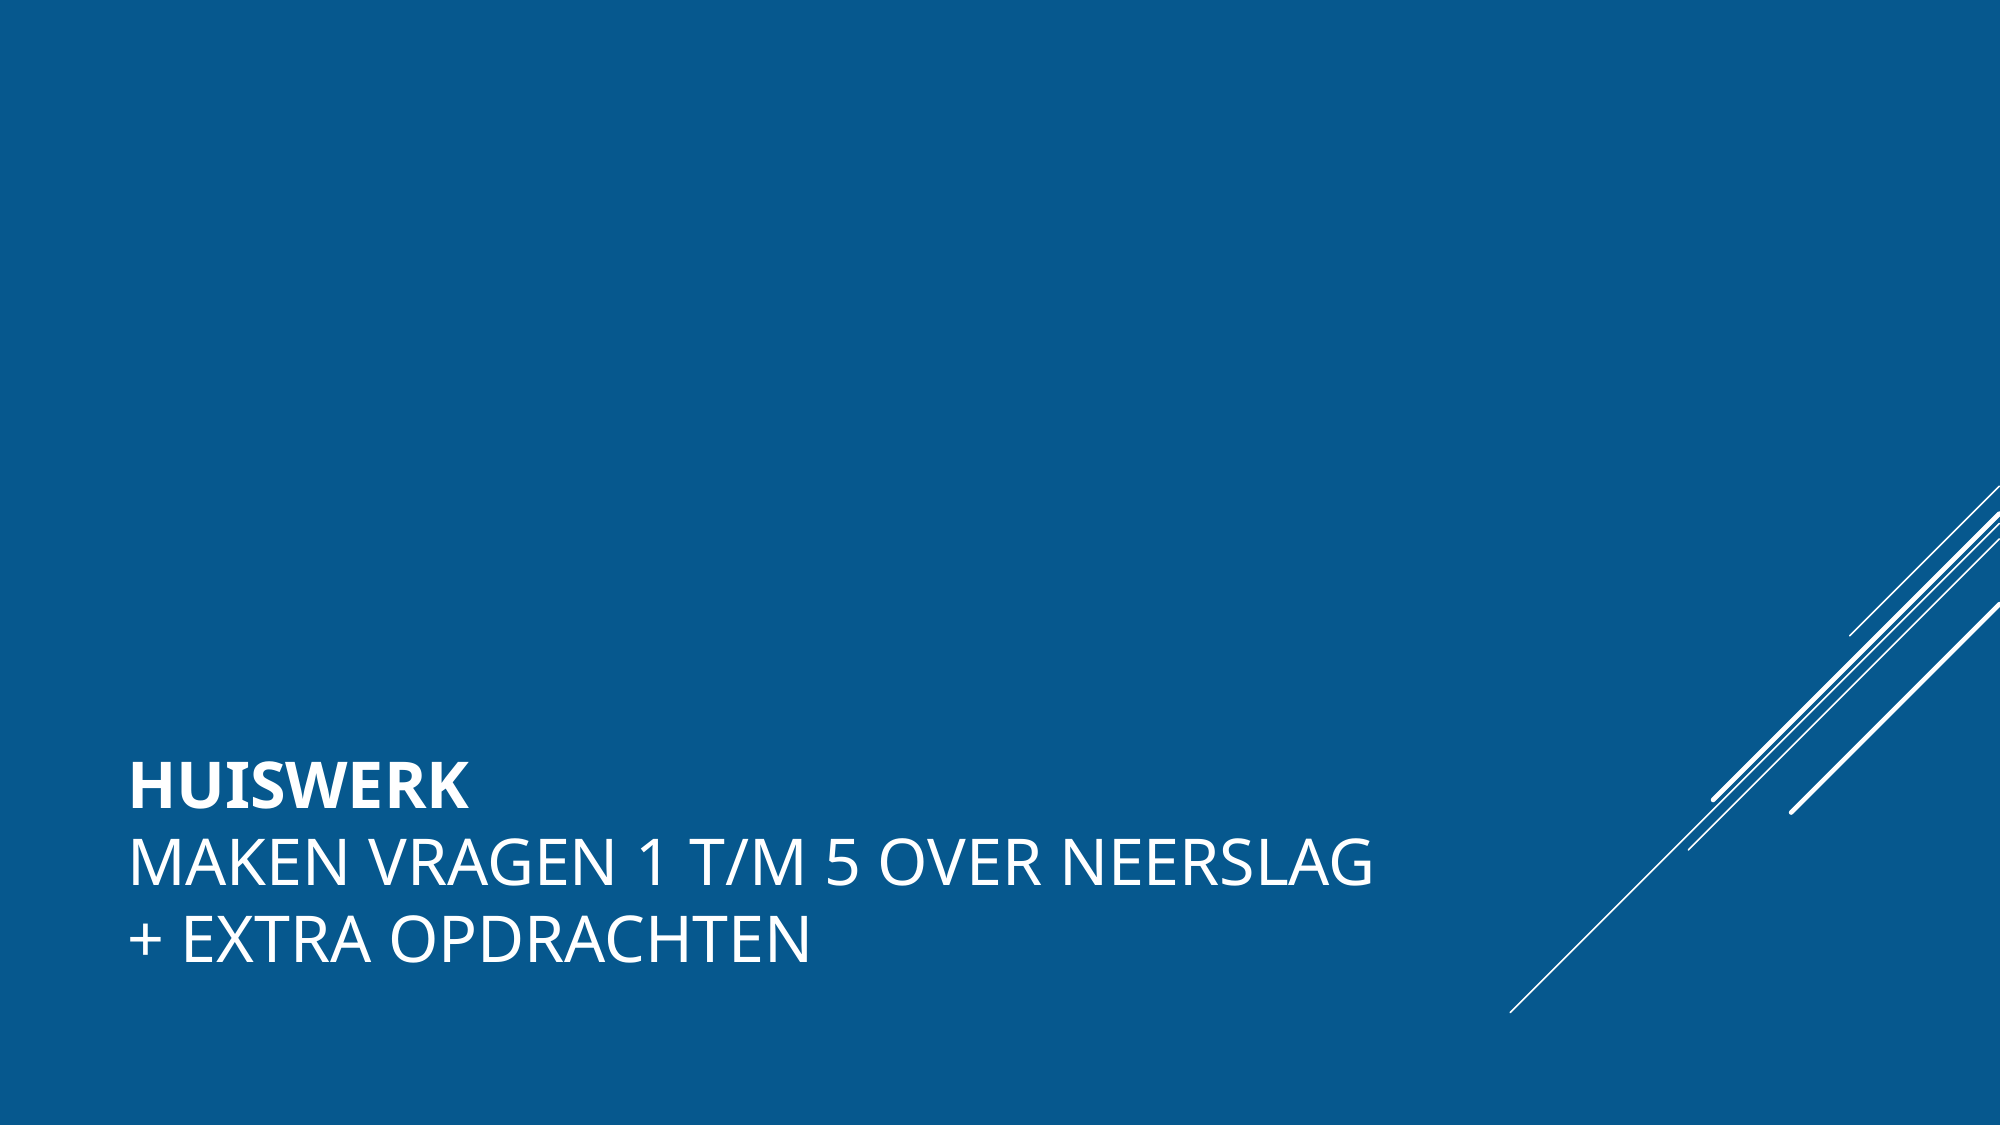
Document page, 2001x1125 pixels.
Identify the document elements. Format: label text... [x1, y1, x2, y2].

title Huiswerk Maken Vragen 1 t/m 5 over neerslag + extra opdrachten [112, 736, 1702, 984]
